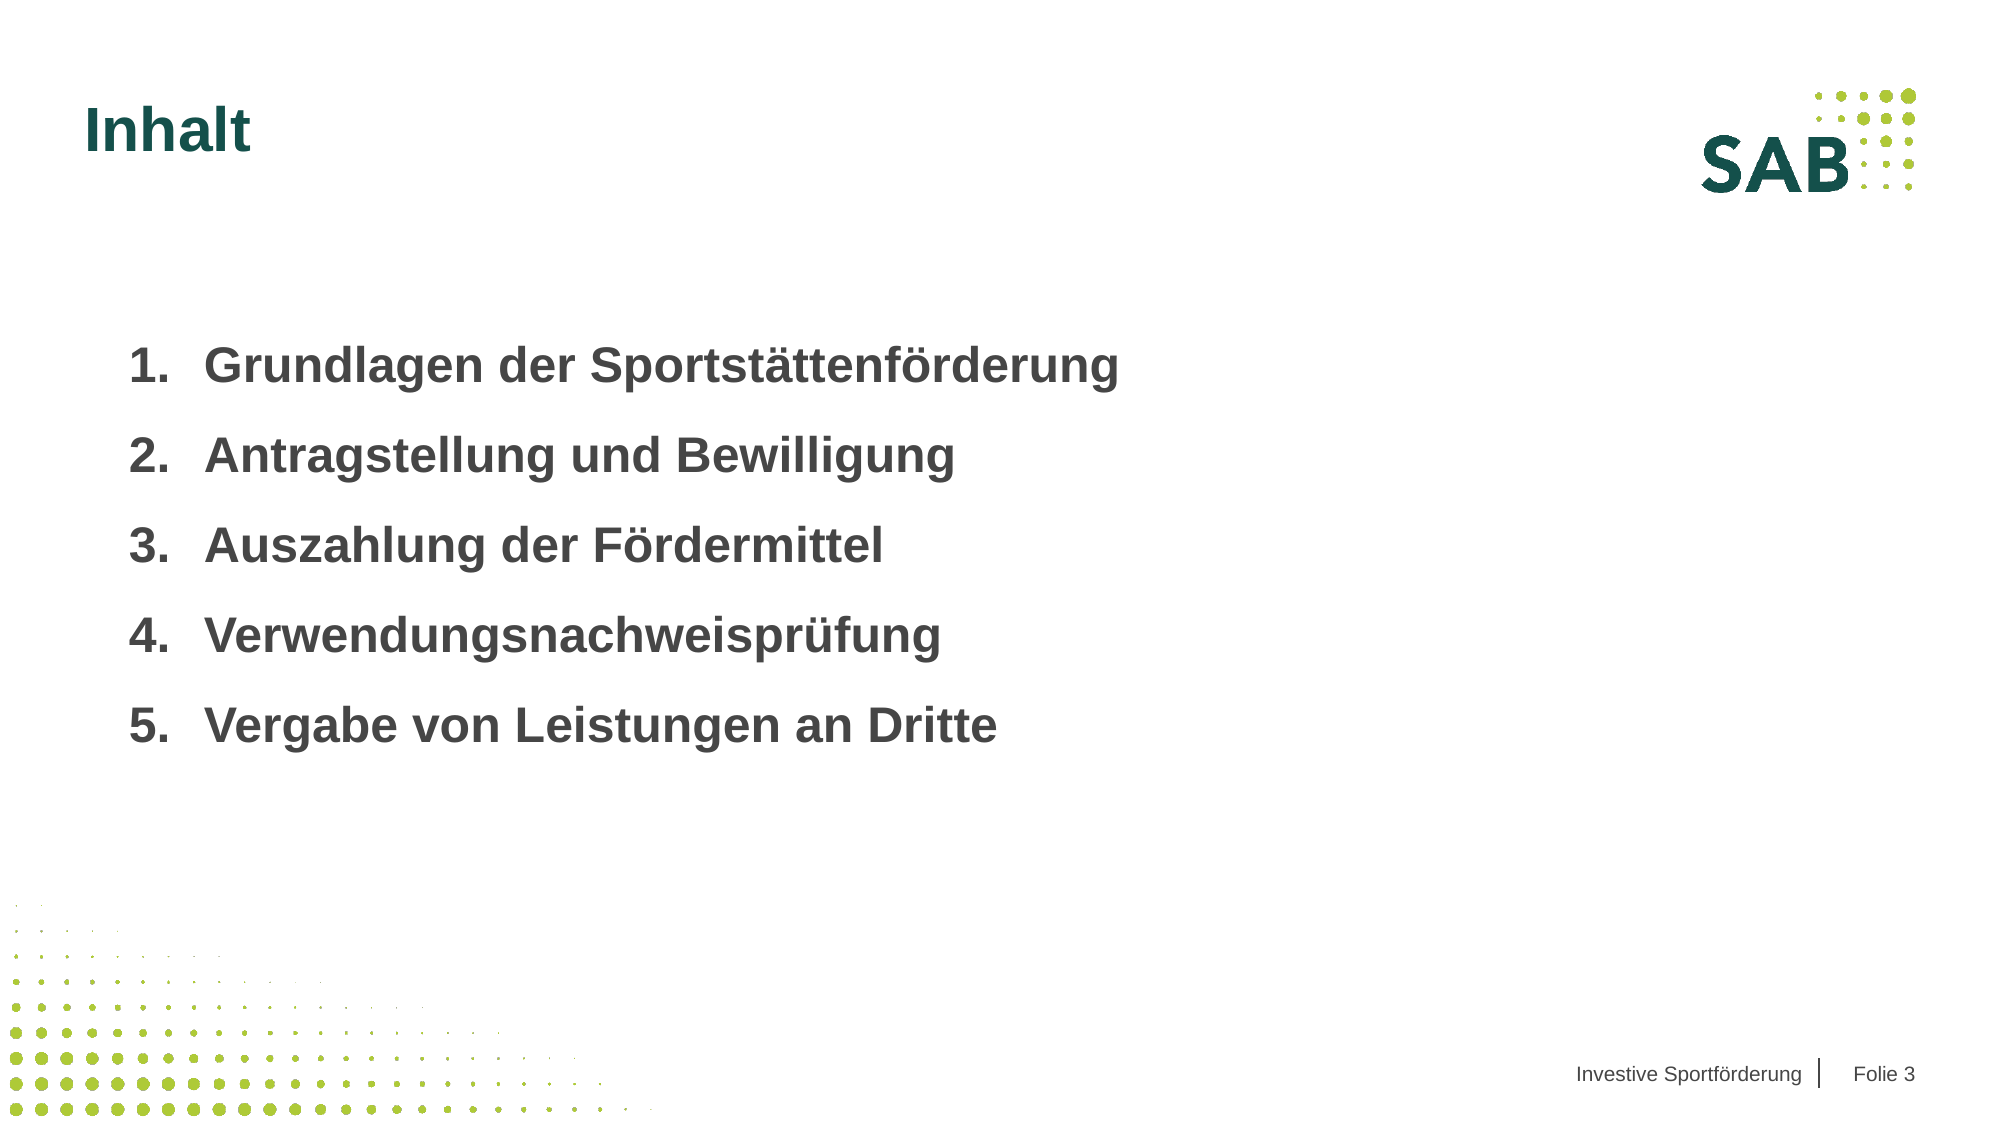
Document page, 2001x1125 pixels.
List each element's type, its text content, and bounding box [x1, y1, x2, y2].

slide_number Folie 3 [1818, 1060, 1916, 1086]
picture [1701, 88, 1916, 193]
title Inhalt [84, 88, 1502, 165]
list Grundlagen der Sportstättenförderung Antragstellung und Bewilligung Auszahlung der Fördermittel Verwendungsnachweisprüfung Vergabe von Leistungen an Dritte [84, 302, 1916, 746]
picture [0, 889, 667, 1125]
footer Investive Sportförderung [739, 1060, 1803, 1086]
